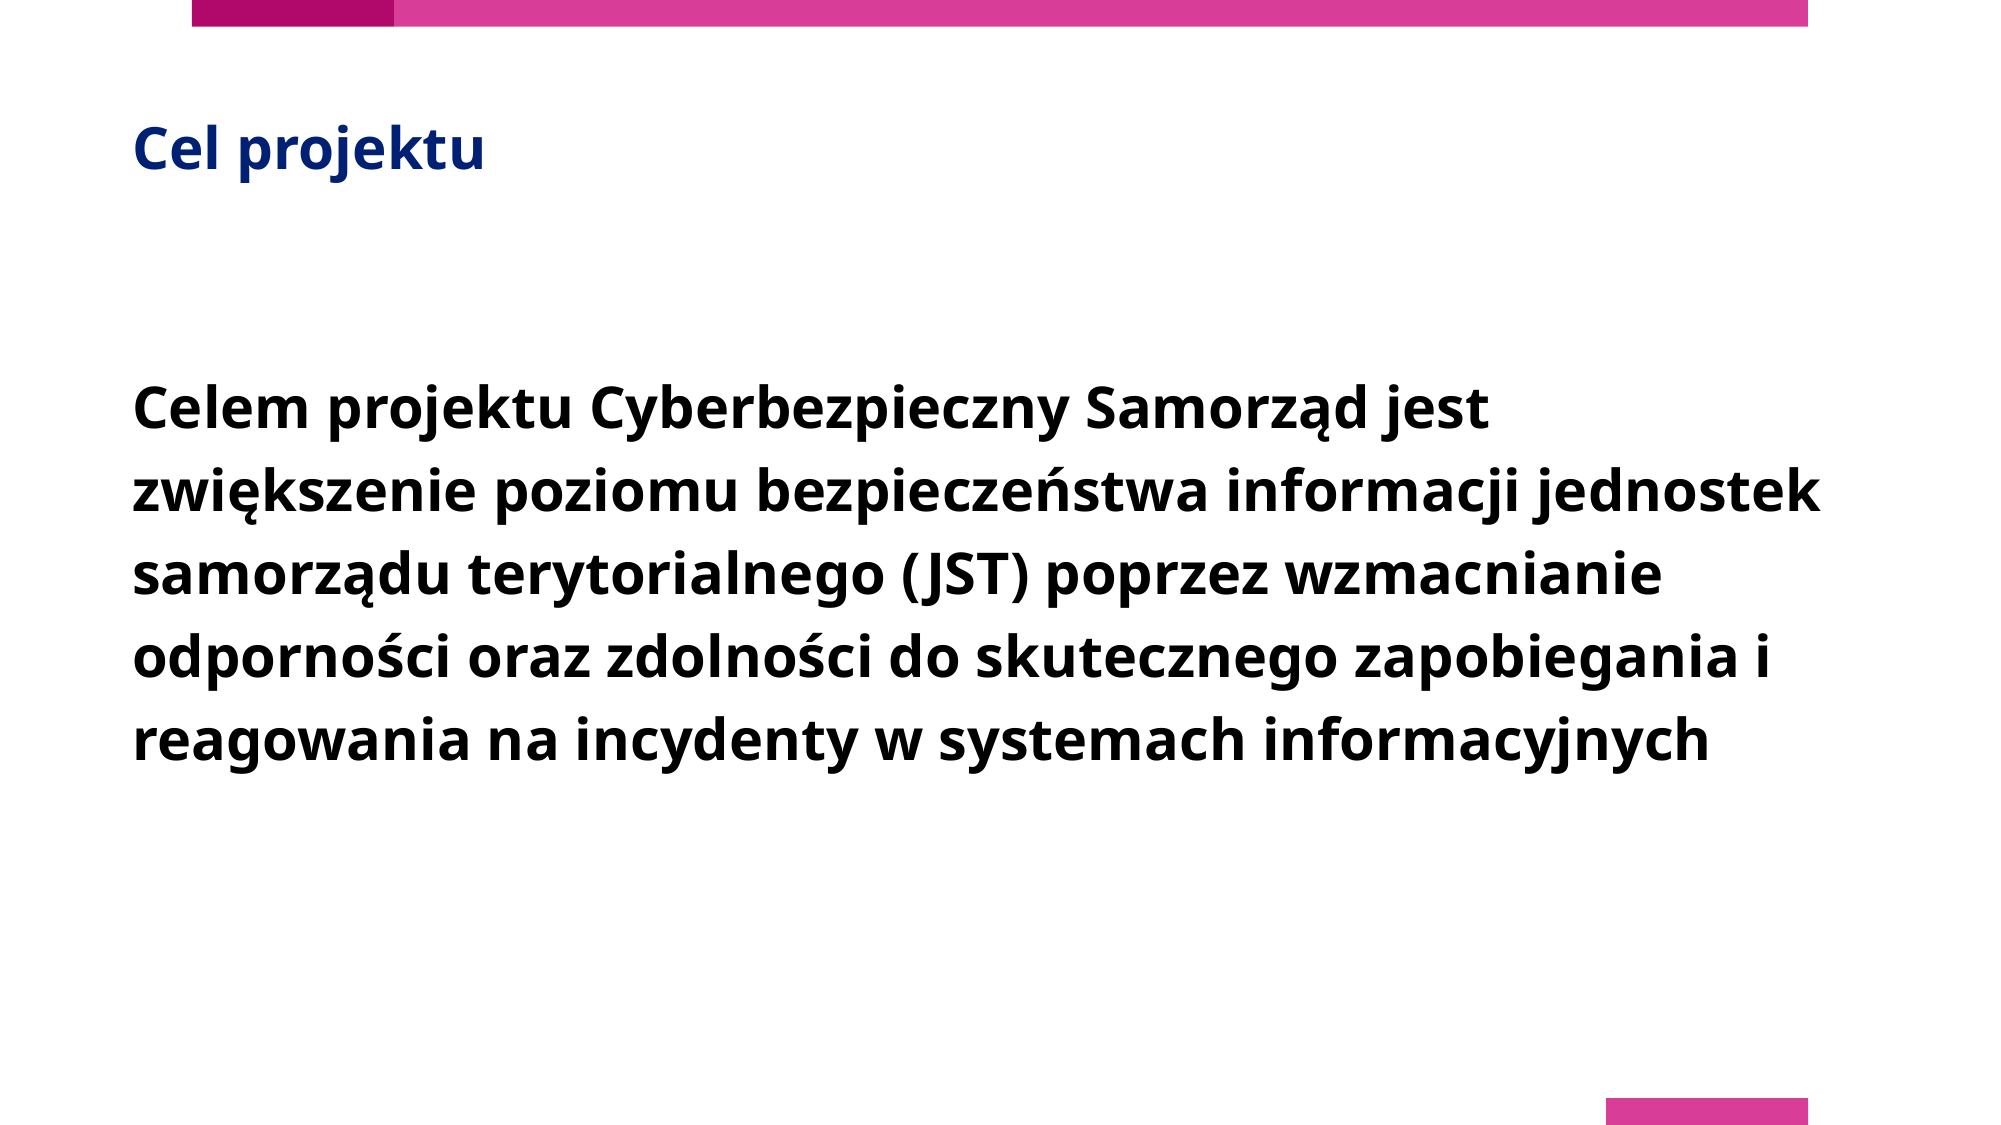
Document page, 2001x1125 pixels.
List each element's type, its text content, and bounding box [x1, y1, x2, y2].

list Celem projektu Cyberbezpieczny Samorząd jest zwiększenie poziomu bezpieczeństwa informacji jednostek samorządu terytorialnego (JST) poprzez wzmacnianie odporności oraz zdolności do skutecznego zapobiegania i reagowania na incydenty w systemach informacyjnych [132, 356, 1842, 776]
title Cel projektu [132, 112, 942, 269]
